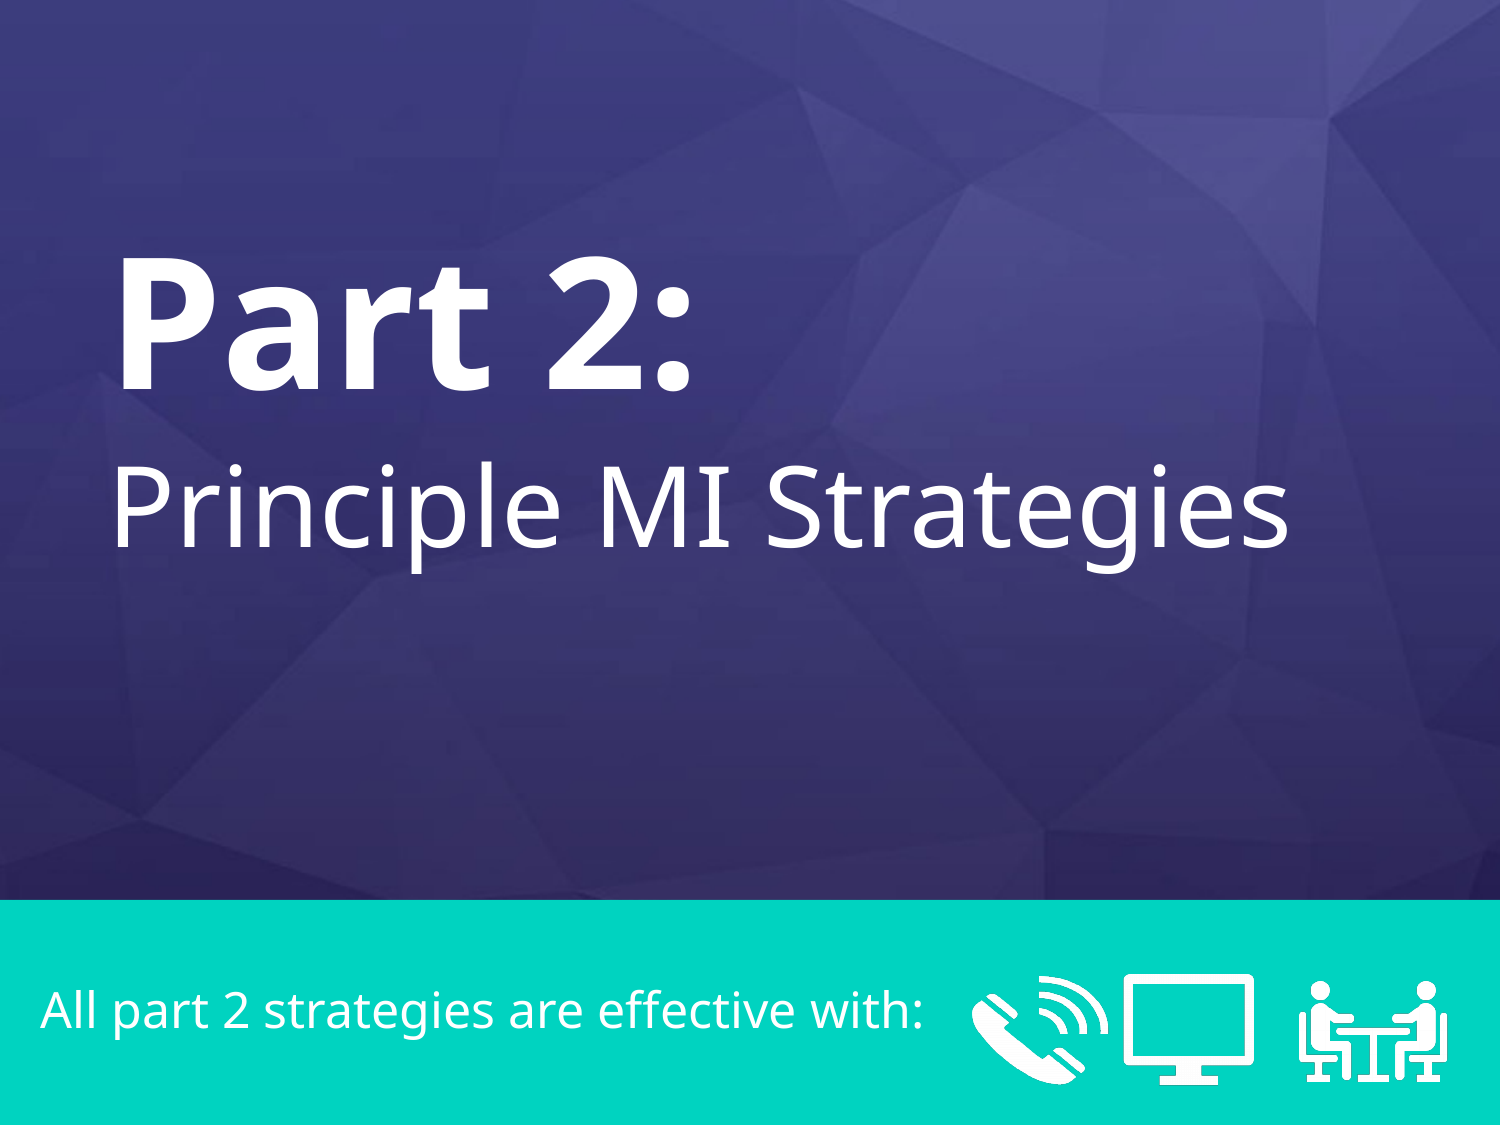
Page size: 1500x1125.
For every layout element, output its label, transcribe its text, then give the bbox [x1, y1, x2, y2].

text_box All part 2 strategies are effective with: [0, 970, 940, 1046]
picture [0, 0, 1500, 899]
list Part 2: Principle MI Strategies [92, 223, 1450, 657]
picture [1279, 937, 1467, 1125]
picture [940, 951, 1267, 1110]
